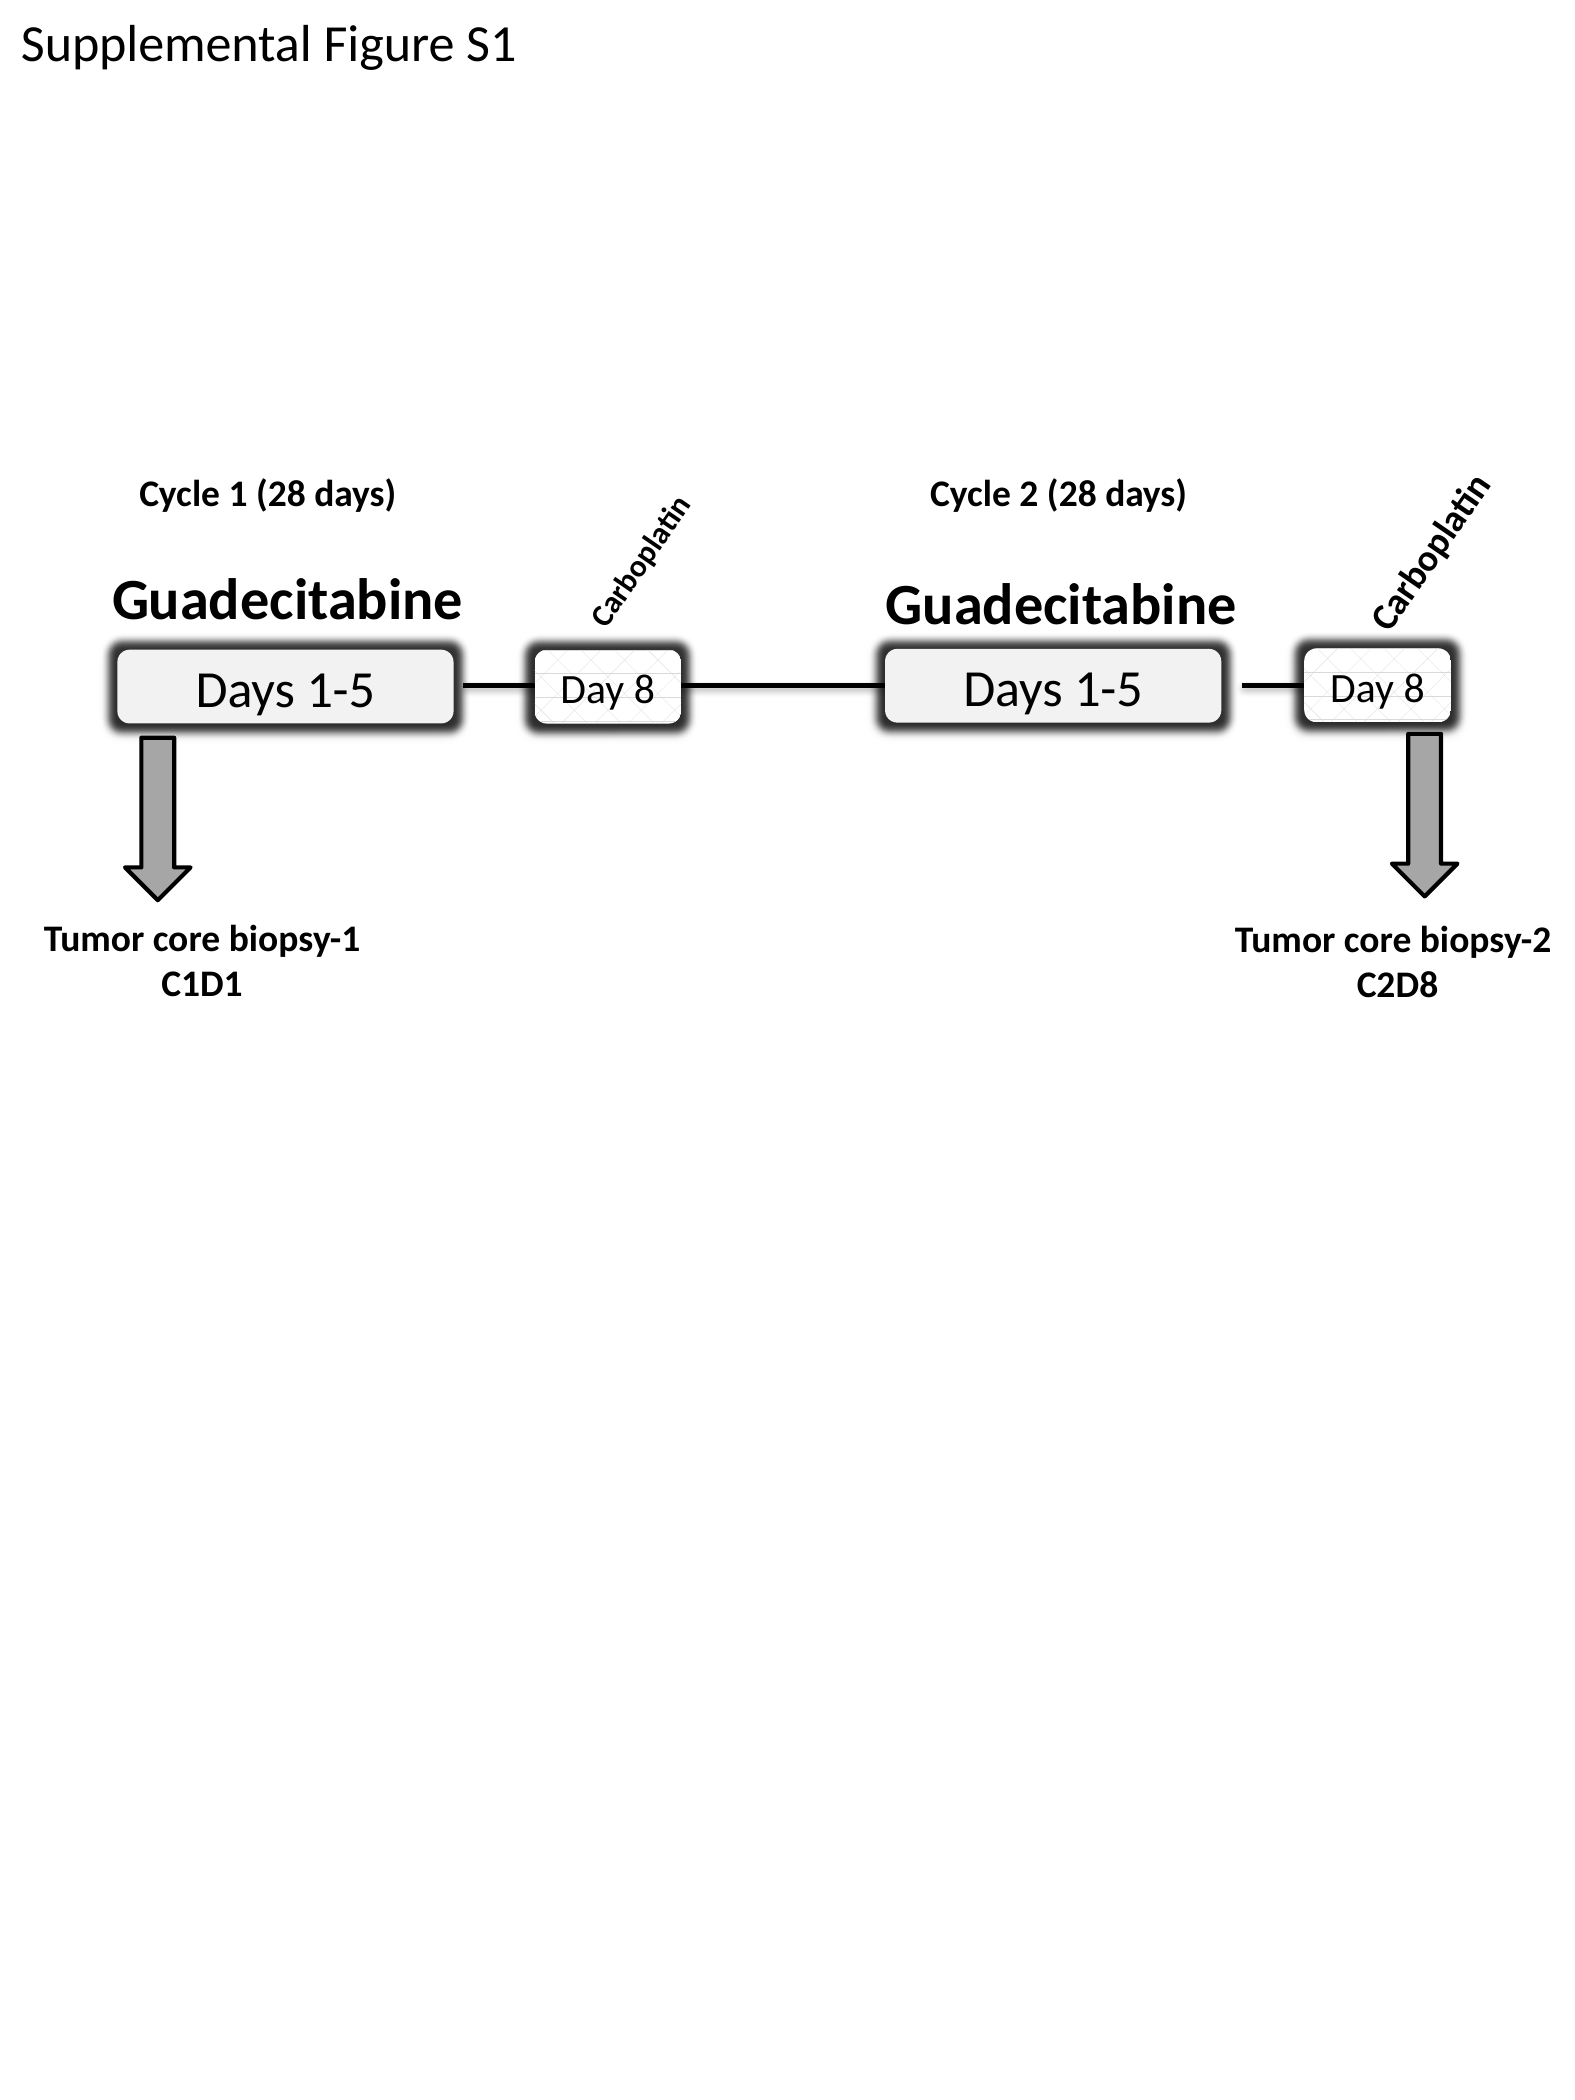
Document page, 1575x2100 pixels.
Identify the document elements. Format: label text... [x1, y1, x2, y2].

text_box Supplemental Figure S1 [5, 2, 533, 80]
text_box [25, 424, 1575, 1015]
